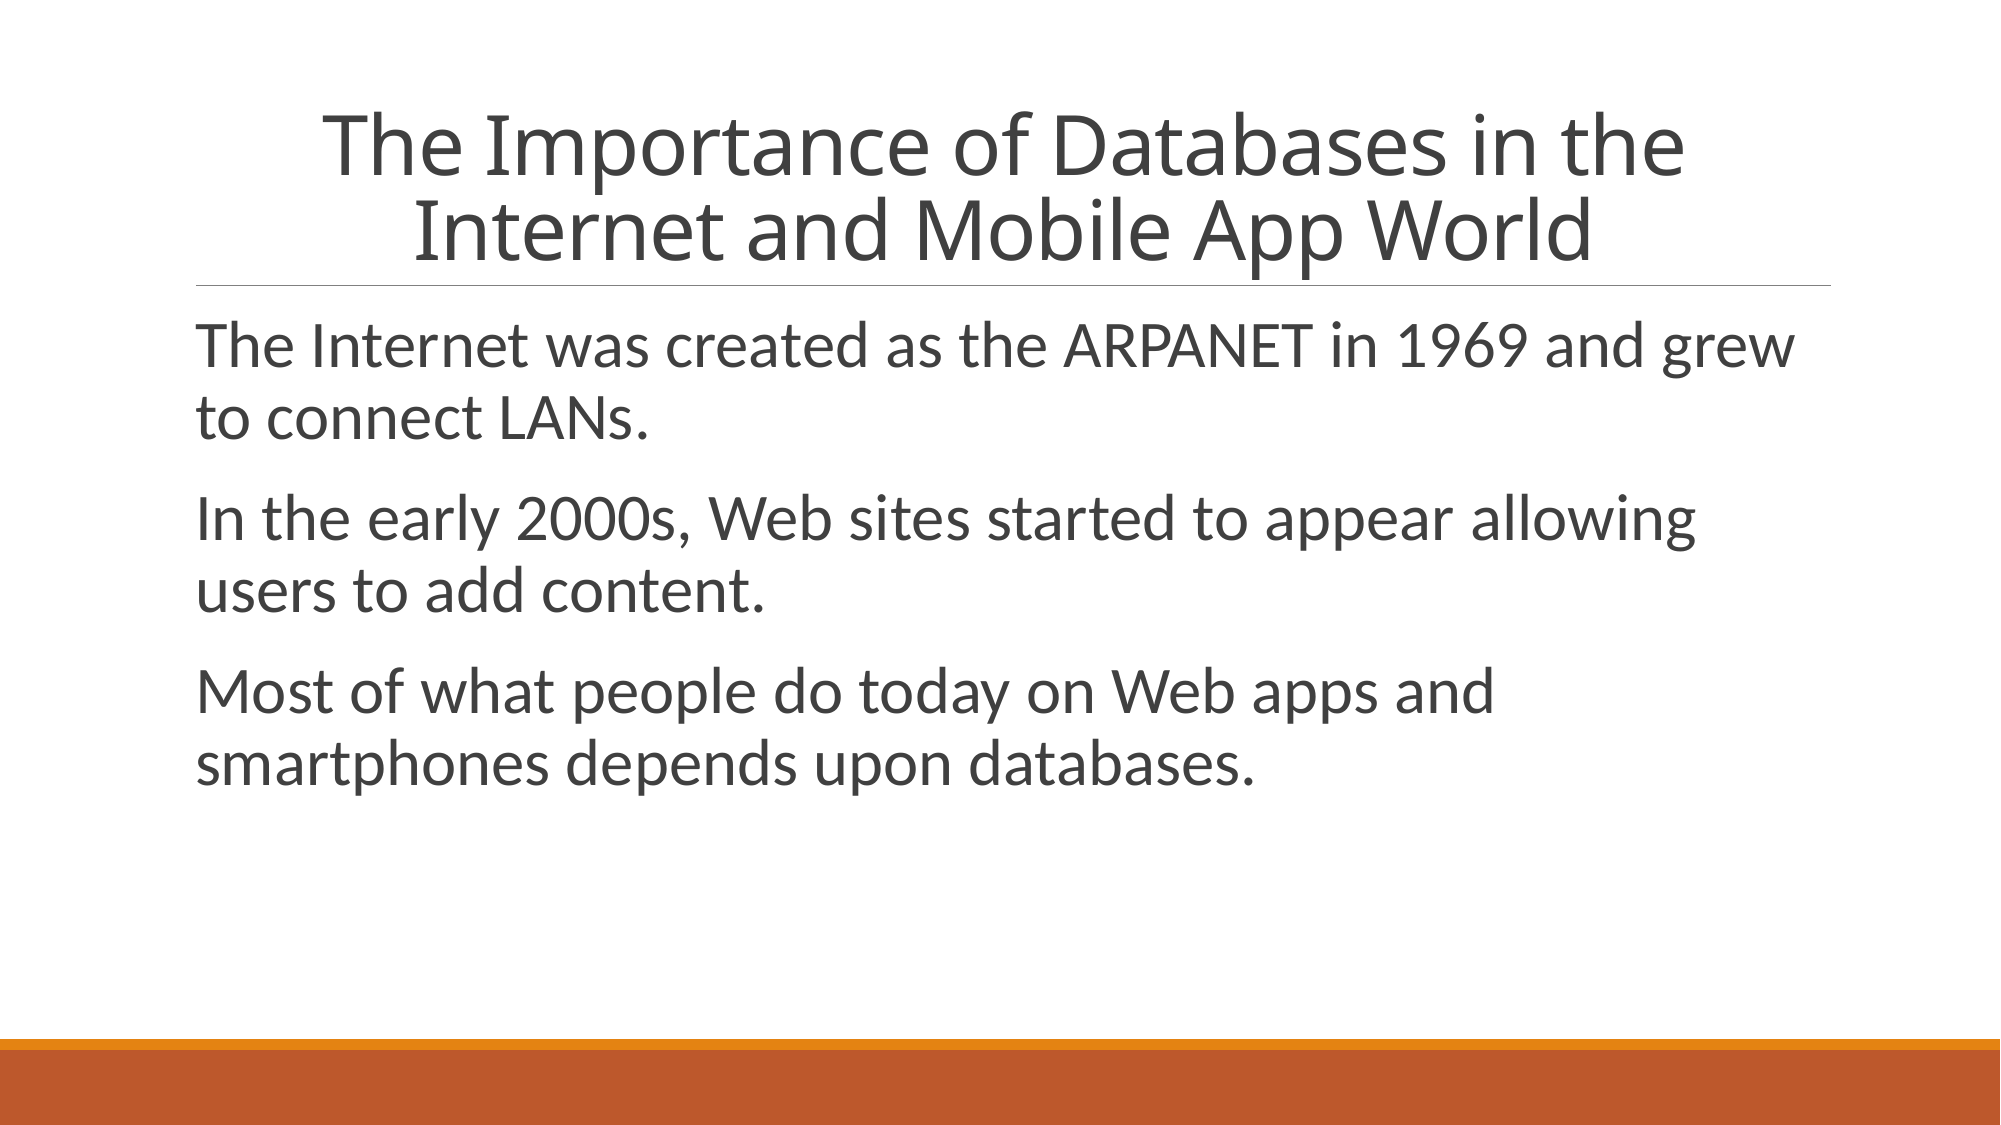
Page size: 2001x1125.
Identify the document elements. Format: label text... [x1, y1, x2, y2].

title The Importance of Databases in the Internet and Mobile App World [180, 47, 1830, 285]
list The Internet was created as the ARPANET in 1969 and grew to connect LANs. In the early 2000s, Web sites started to appear allowing users to add content. Most of what people do today on Web apps and smartphones depends upon databases. [180, 302, 1830, 963]
